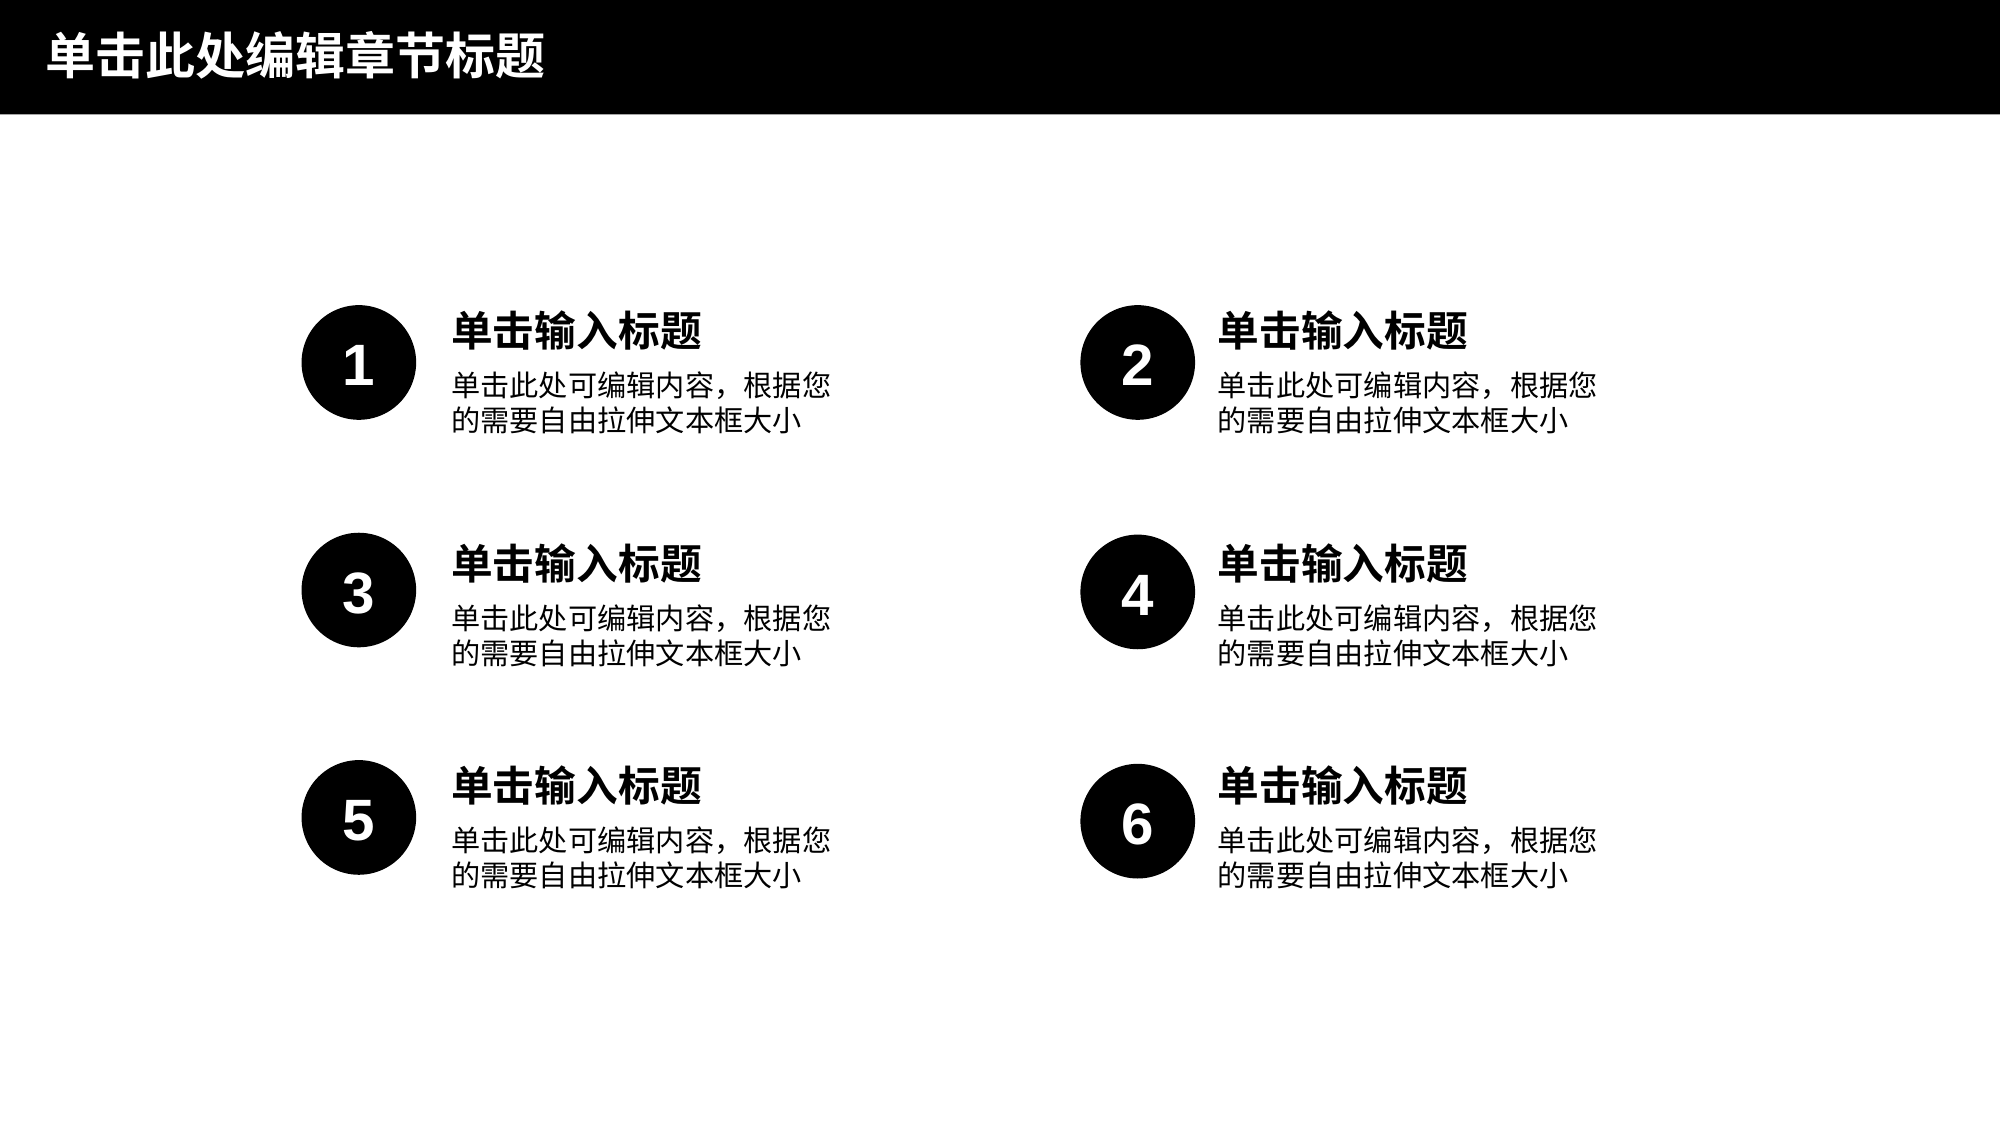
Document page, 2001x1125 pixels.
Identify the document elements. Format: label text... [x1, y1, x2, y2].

text_box 单击此处编辑章节标题 [30, 17, 588, 93]
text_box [1080, 760, 1641, 894]
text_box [301, 305, 874, 439]
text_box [301, 532, 874, 672]
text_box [301, 760, 874, 894]
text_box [1080, 305, 1641, 439]
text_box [1080, 534, 1641, 672]
